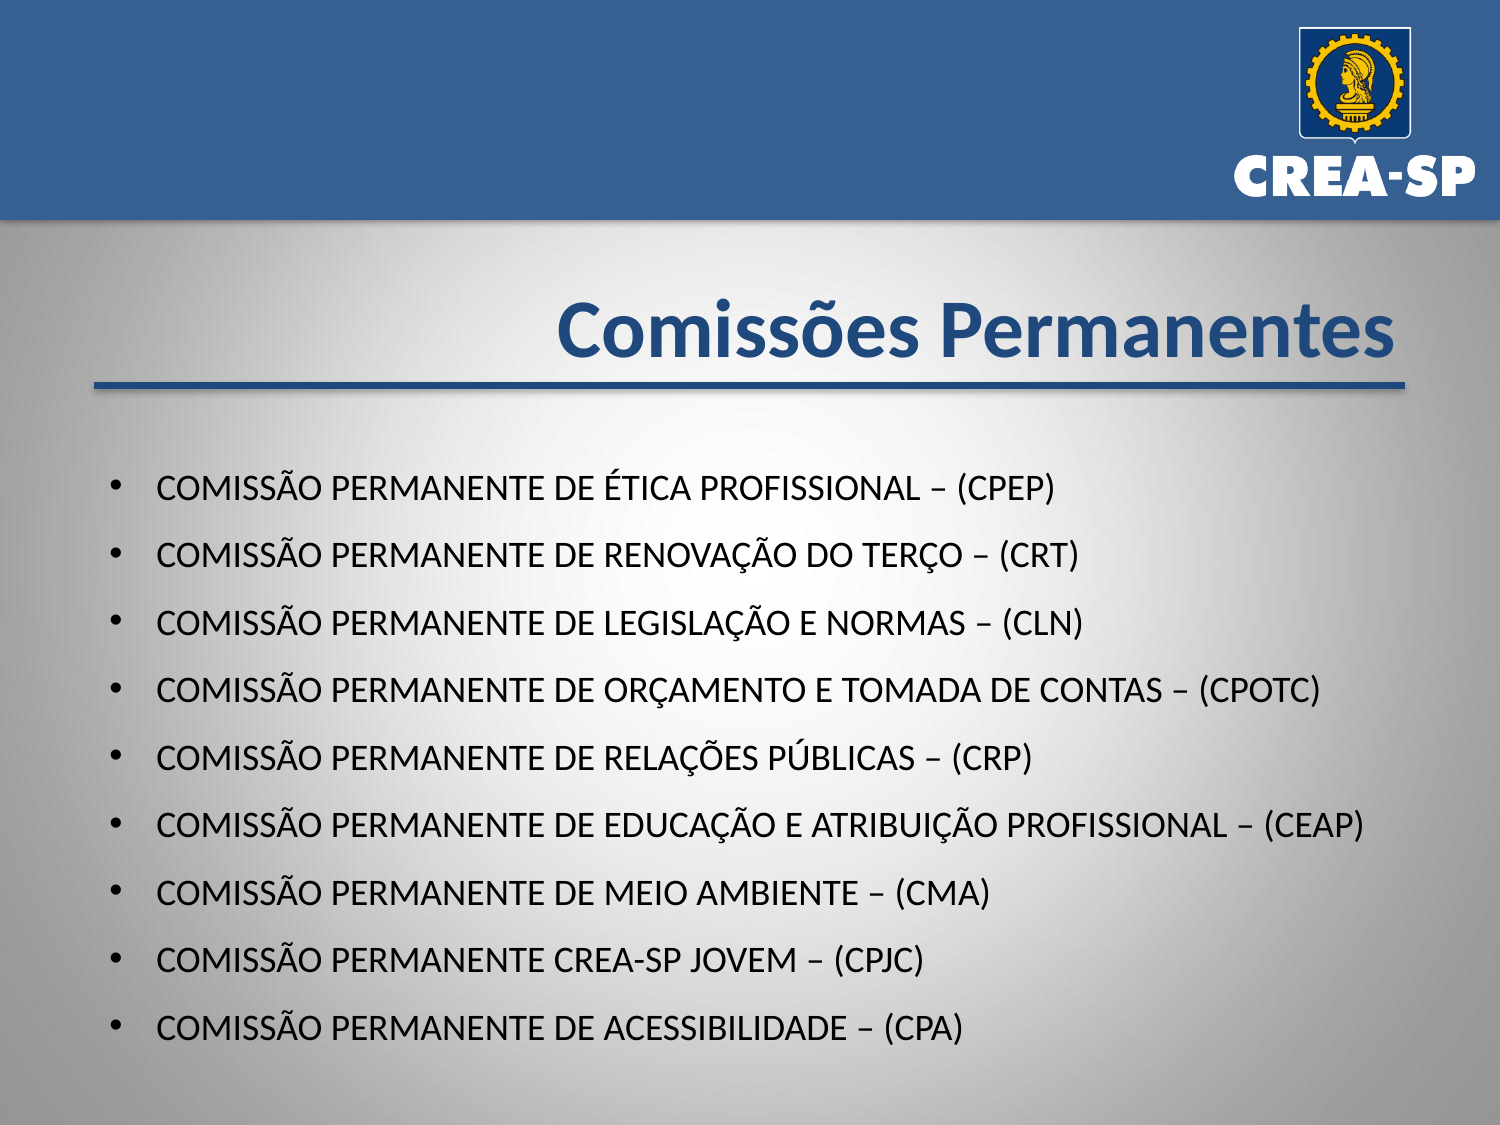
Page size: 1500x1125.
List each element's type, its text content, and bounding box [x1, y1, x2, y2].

text_box Comissões Permanentes [100, 267, 1412, 382]
text_box COMISSÃO PERMANENTE DE ÉTICA PROFISSIONAL – (CPEP) COMISSÃO PERMANENTE DE RENOVAÇÃO DO TERÇO – (CRT) COMISSÃO PERMANENTE DE LEGISLAÇÃO E NORMAS – (CLN) COMISSÃO PERMANENTE DE ORÇAMENTO E TOMADA DE CONTAS – (CPOTC) COMISSÃO PERMANENTE DE RELAÇÕES PÚBLICAS – (CRP) COMISSÃO PERMANENTE DE EDUCAÇÃO E ATRIBUIÇÃO PROFISSIONAL – (CEAP) COMISSÃO PERMANENTE DE MEIO AMBIENTE – (CMA) COMISSÃO PERMANENTE CREA-SP JOVEM – (CPJC) COMISSÃO PERMANENTE DE ACESSIBILIDADE – (CPA) [94, 432, 1406, 1055]
picture [0, 220, 1500, 1125]
picture [1234, 27, 1475, 197]
